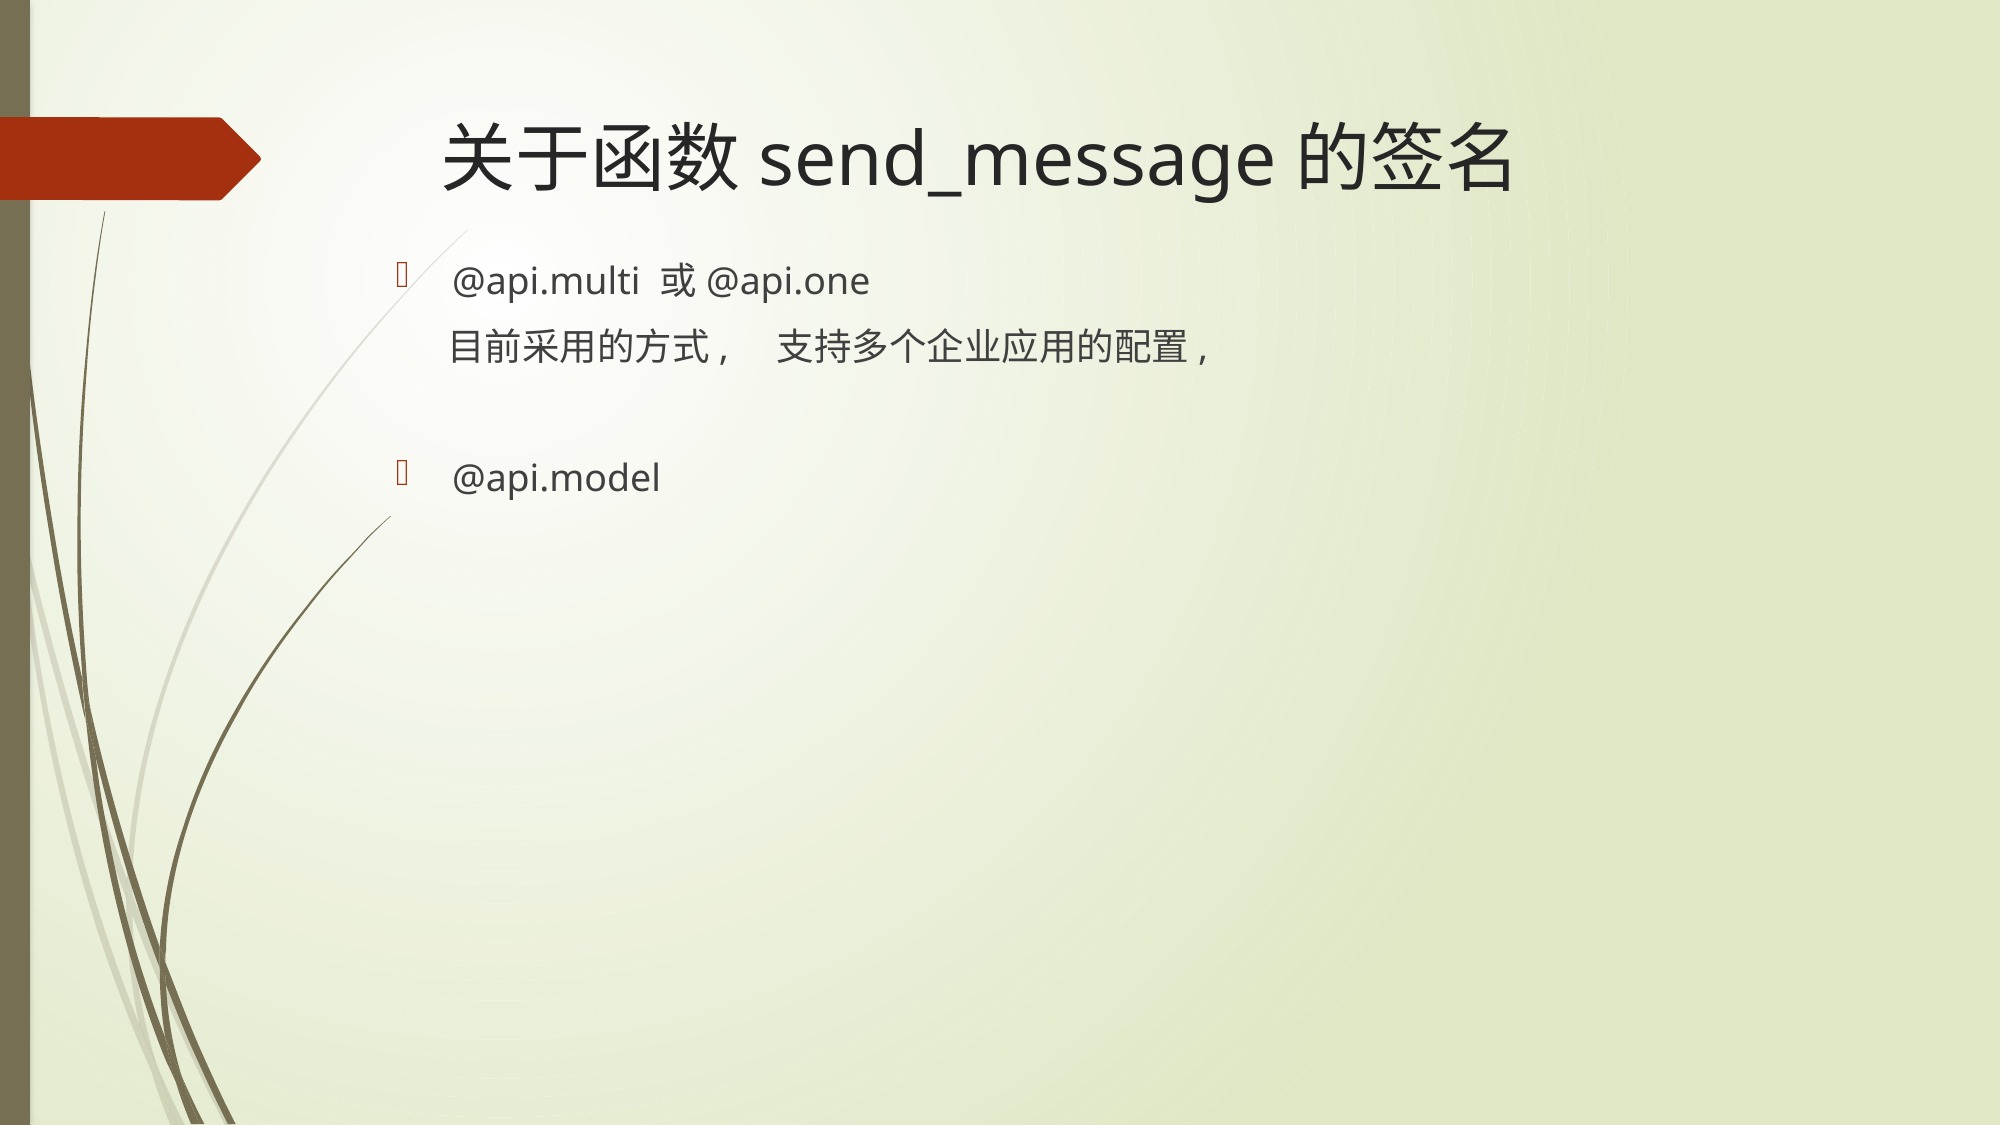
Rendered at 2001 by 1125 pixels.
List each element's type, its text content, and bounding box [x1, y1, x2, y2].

title 关于函数send_message的签名 [425, 102, 1888, 313]
list @api.multi 或@api.one 目前采用的方式, 支持多个企业应用的配置, @api.model [380, 249, 1844, 869]
